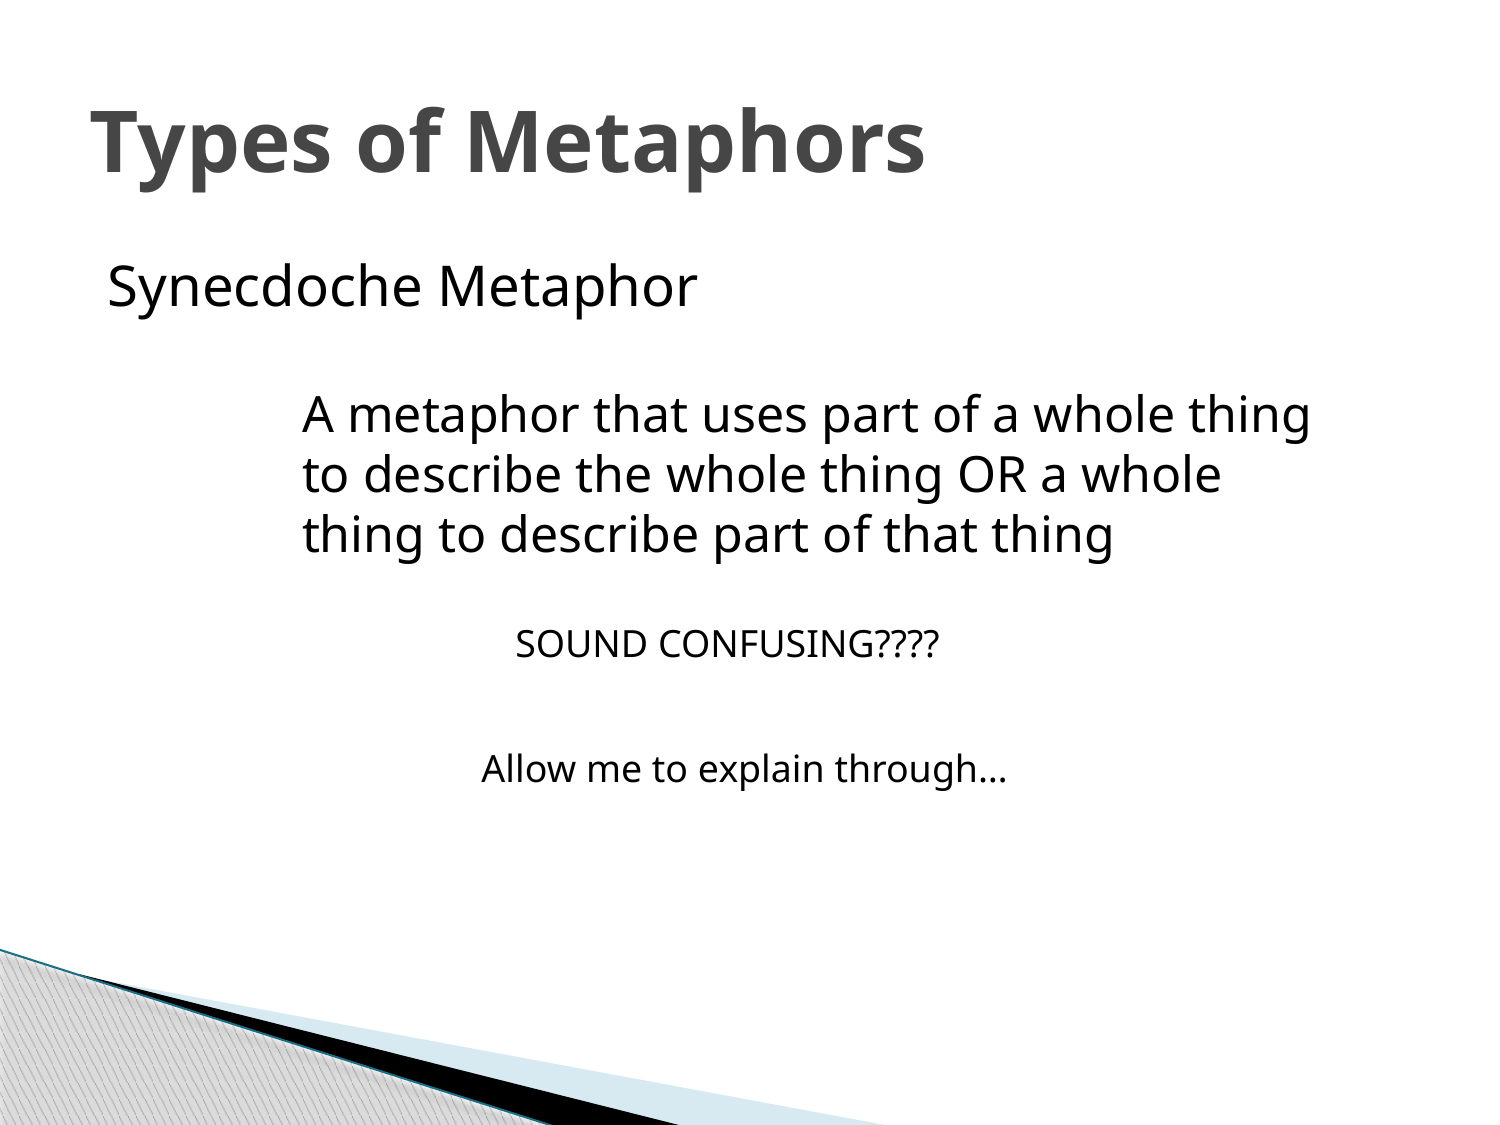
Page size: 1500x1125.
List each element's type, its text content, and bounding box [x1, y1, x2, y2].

title Types of Metaphors [75, 45, 1425, 233]
text_box Allow me to explain through… [466, 737, 1024, 798]
text_box A metaphor that uses part of a whole thing to describe the whole thing OR a whole thing to describe part of that thing [287, 374, 1338, 570]
text_box SOUND CONFUSING???? [500, 612, 956, 673]
list Synecdoche Metaphor [75, 243, 1425, 363]
